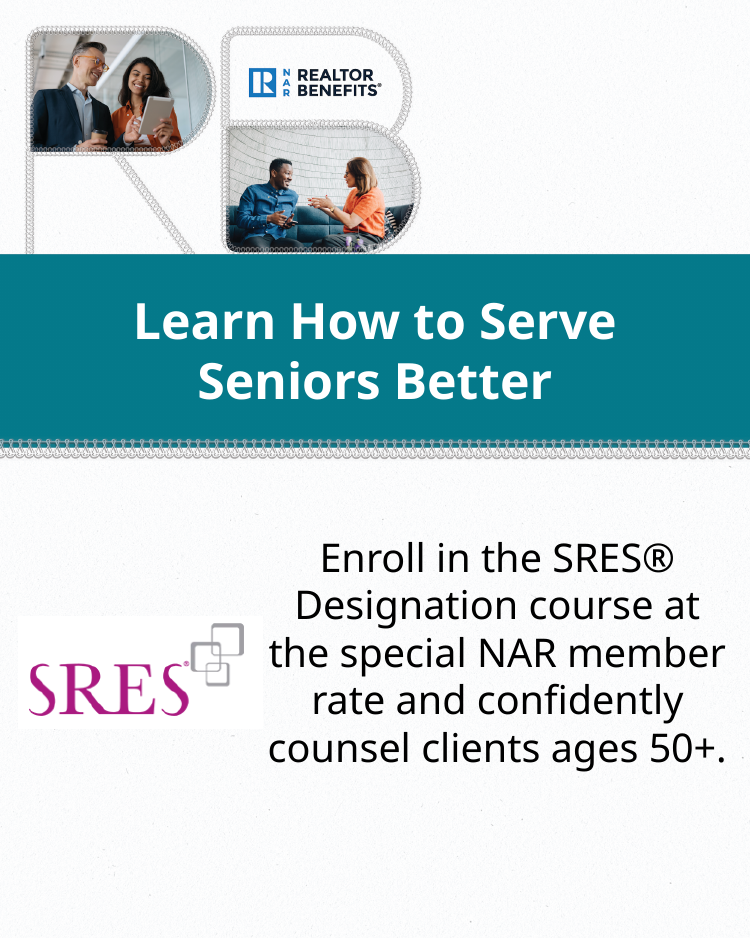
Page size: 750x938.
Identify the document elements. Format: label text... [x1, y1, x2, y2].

picture [0, 0, 750, 282]
picture [0, 418, 750, 938]
text_box Learn How to Serve Seniors Better [0, 282, 750, 418]
text_box [0, 333, 333, 400]
text_box Enroll in the SRES® Designation course at the special NAR member rate and confidently counsel clients ages 50+. [244, 525, 750, 778]
